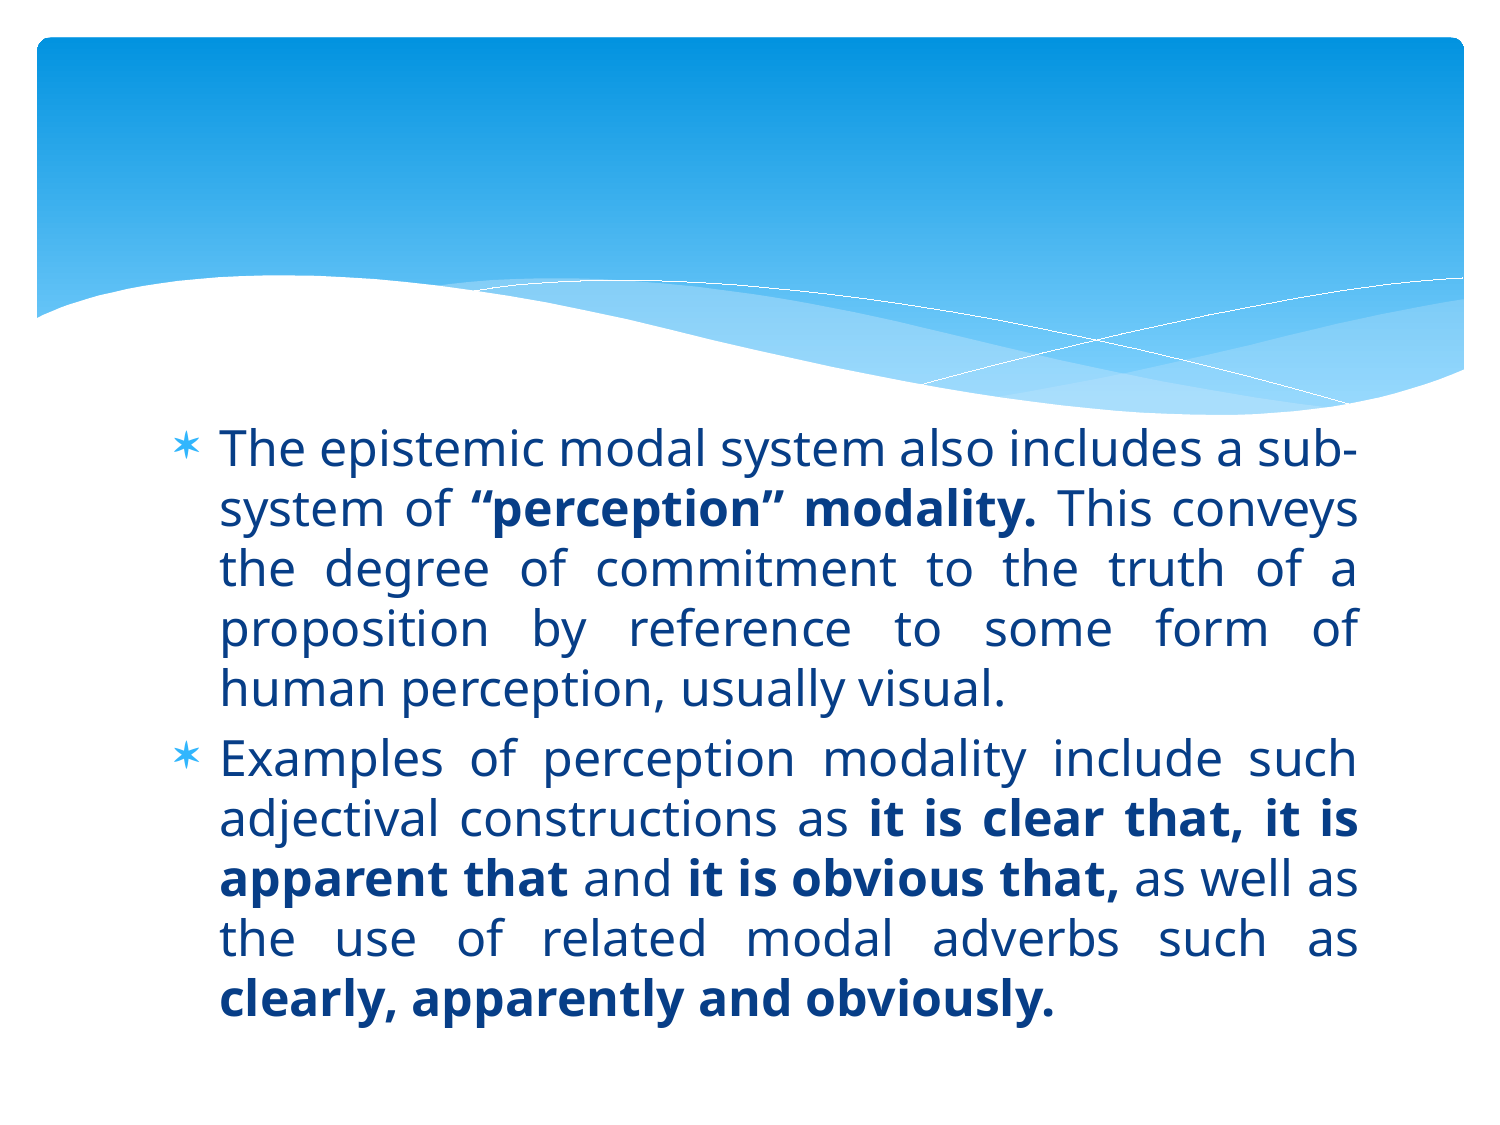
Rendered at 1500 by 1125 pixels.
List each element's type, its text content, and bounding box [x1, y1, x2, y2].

list The epistemic modal system also includes a sub-system of “perception” modality. This conveys the degree of commitment to the truth of a proposition by reference to some form of human perception, usually visual. Examples of perception modality include such adjectival constructions as it is clear that, it is apparent that and it is obvious that, as well as the use of related modal adverbs such as clearly, apparently and obviously. [159, 408, 1375, 1125]
